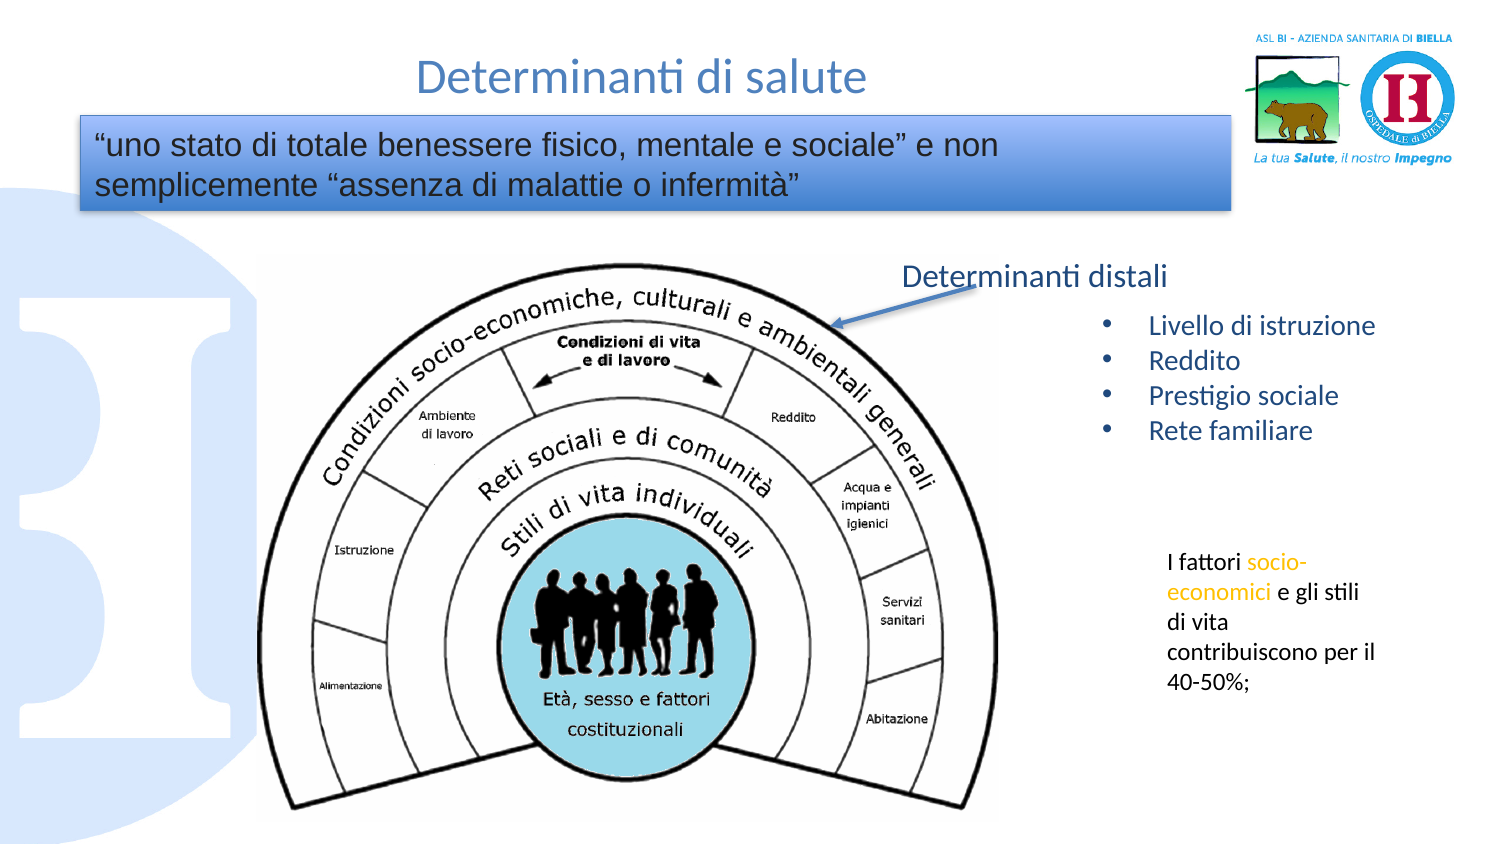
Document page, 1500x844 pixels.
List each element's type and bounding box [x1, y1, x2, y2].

picture [0, 0, 1500, 844]
text_box [829, 285, 977, 327]
